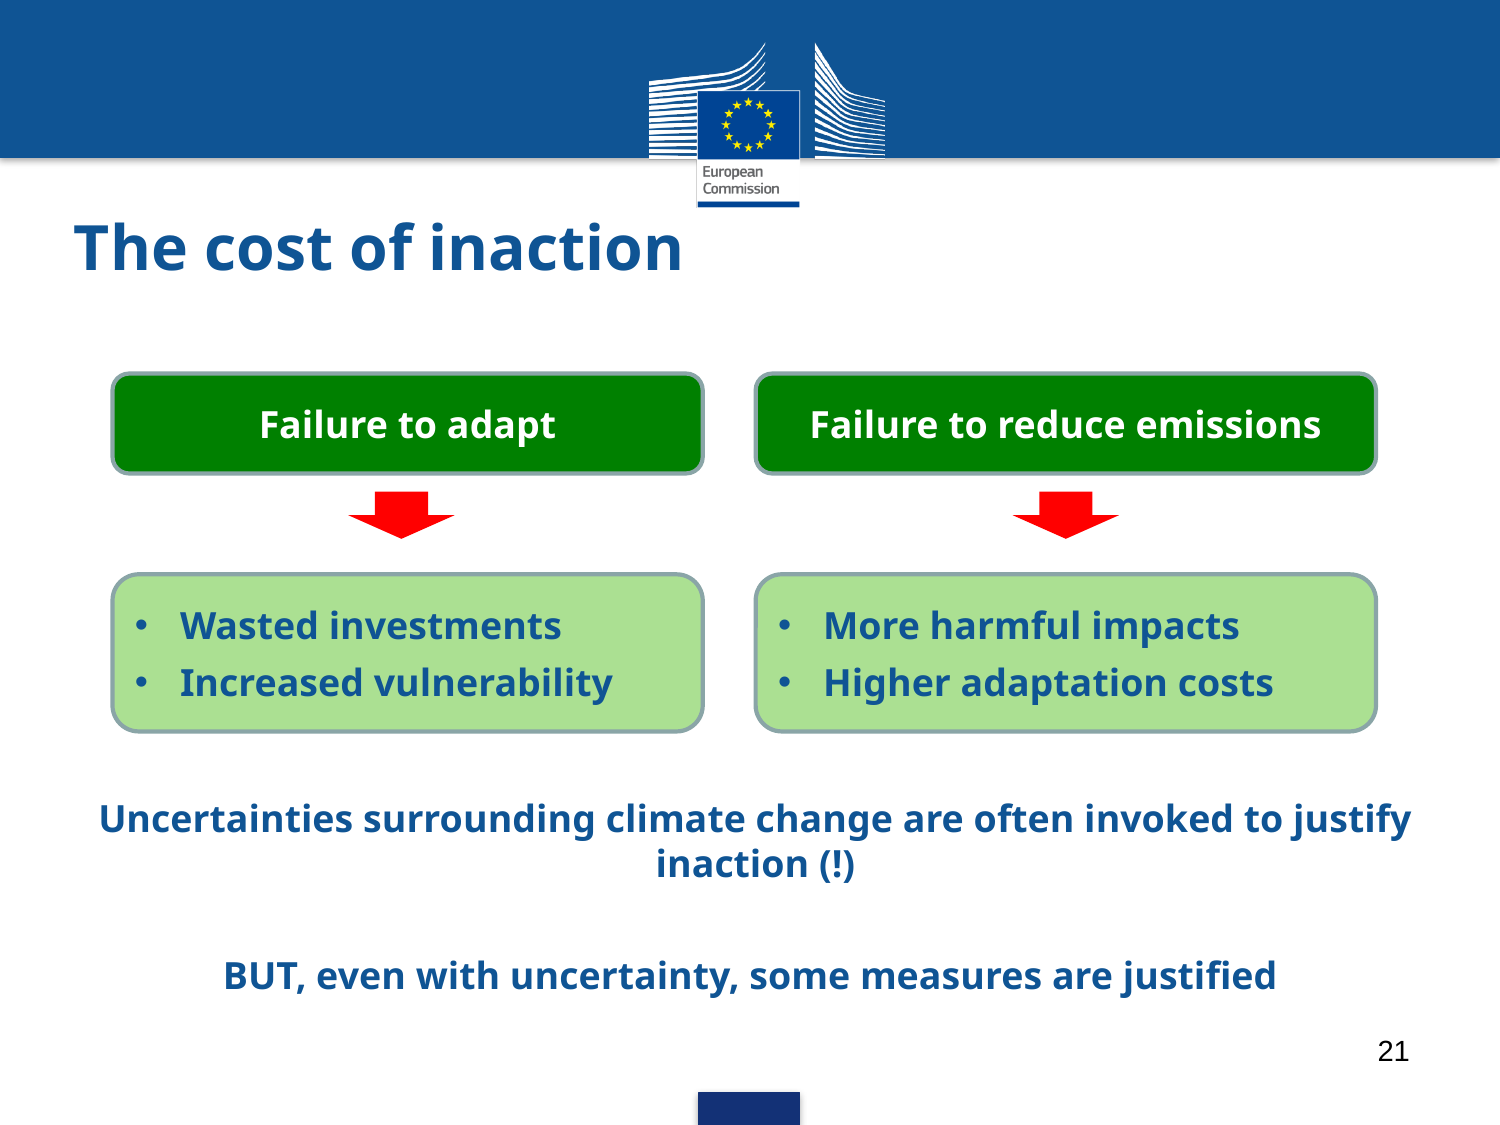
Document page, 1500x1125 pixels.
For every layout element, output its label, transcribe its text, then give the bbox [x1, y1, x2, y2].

text_box [1012, 491, 1119, 539]
text_box More harmful impacts Higher adaptation costs [753, 572, 1379, 734]
text_box Failure to reduce emissions [753, 371, 1379, 476]
text_box Uncertainties surrounding climate change are often invoked to justify inaction (!) BUT, even with uncertainty, some measures are justified [82, 787, 1429, 1005]
text_box Failure to adapt [110, 371, 705, 476]
title The cost of inaction [0, 143, 1351, 348]
slide_number 21 [1074, 1024, 1426, 1103]
list [74, 362, 1388, 1063]
text_box Wasted investments Increased vulnerability [110, 572, 705, 734]
text_box [348, 491, 455, 539]
picture [649, 42, 885, 143]
